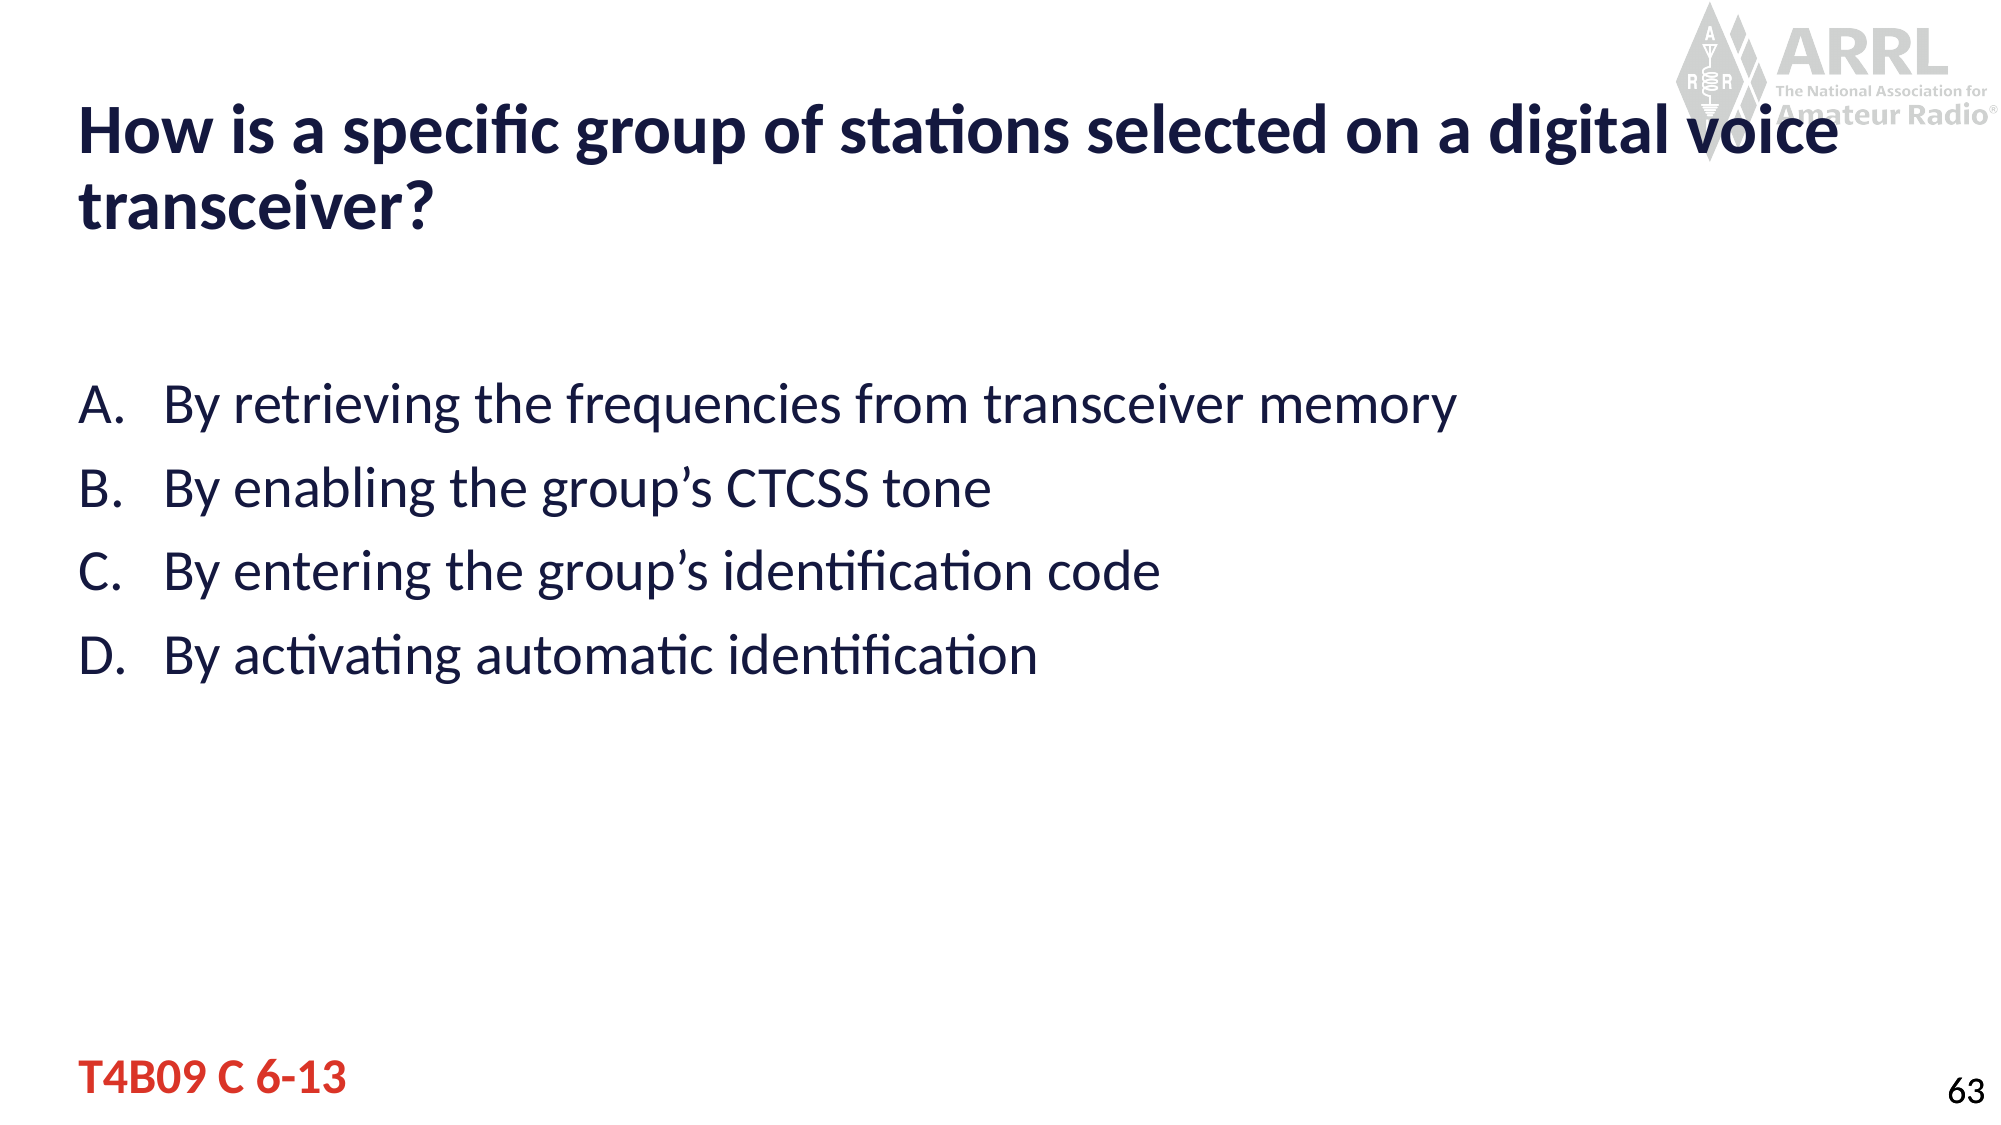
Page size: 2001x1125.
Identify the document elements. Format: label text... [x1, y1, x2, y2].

title How is a specific group of stations selected on a digital voice transceiver? [63, 59, 1863, 278]
text_box T4B09 C 6-13 [63, 1036, 921, 1112]
list By retrieving the frequencies from transceiver memory By enabling the group’s CTCSS tone By entering the group’s identification code By activating automatic identification [63, 365, 1863, 989]
picture [1674, 0, 2000, 164]
